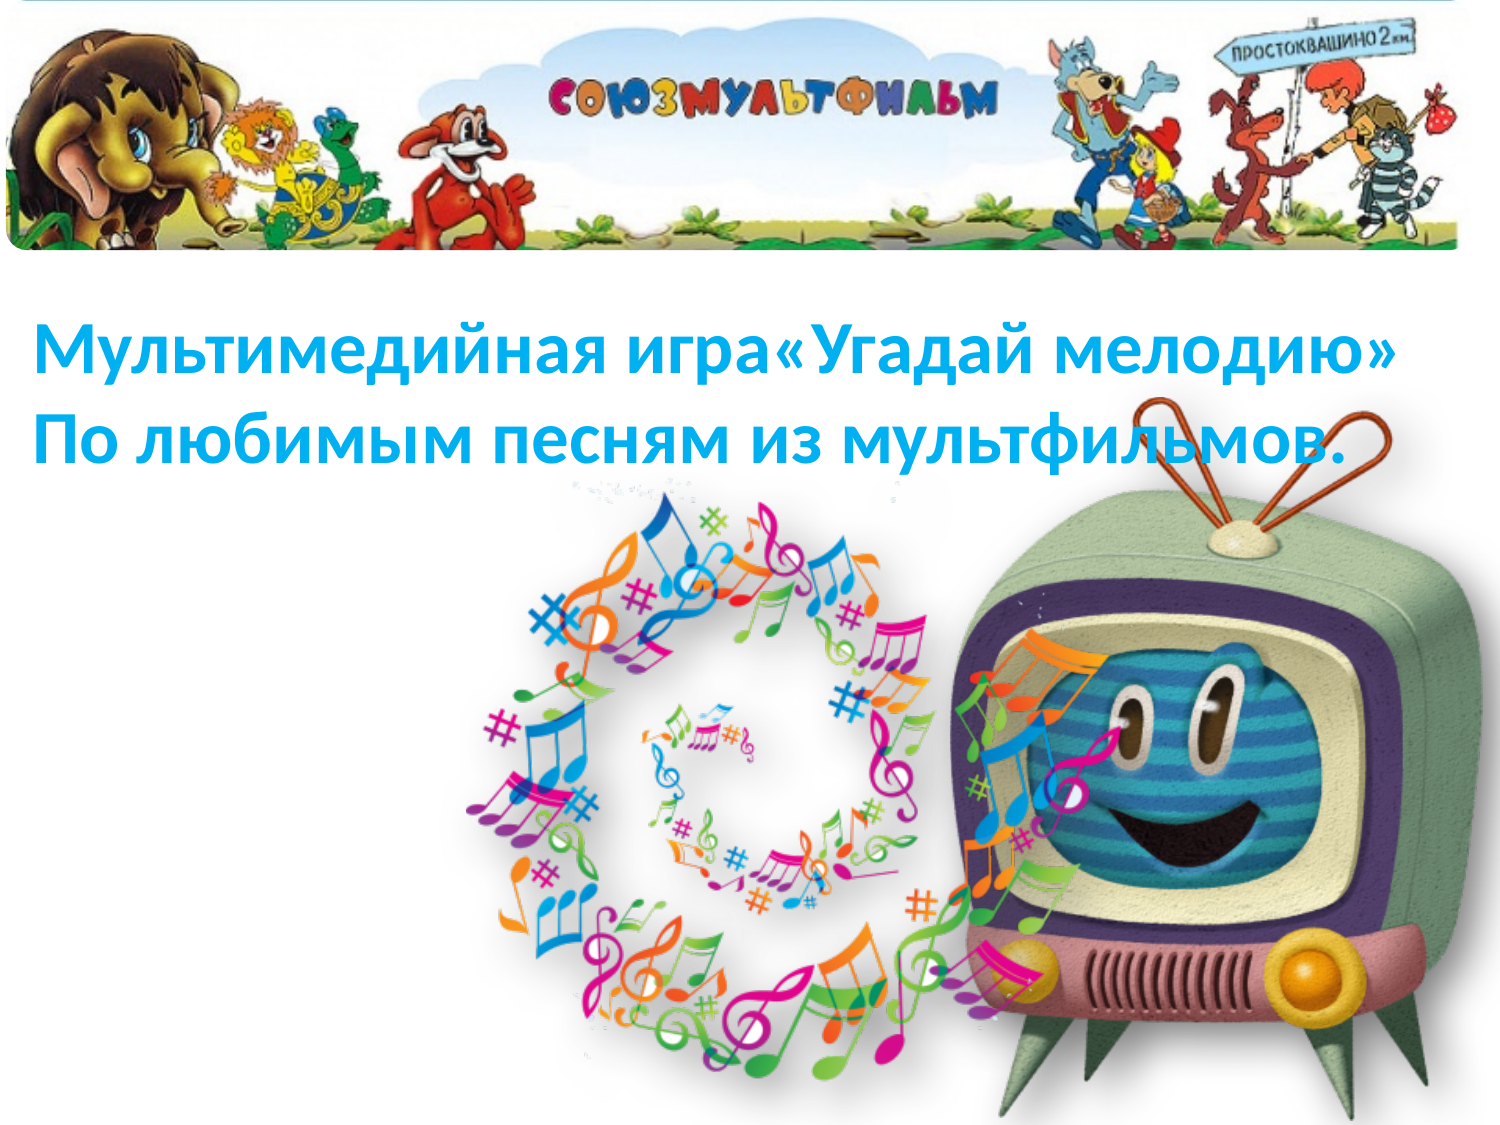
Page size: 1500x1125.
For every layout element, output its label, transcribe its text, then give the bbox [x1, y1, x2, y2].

picture [5, 0, 1471, 251]
picture [466, 396, 1483, 1121]
text_box Мультимедийная игра«Угадай мелодию» По любимым песням из мультфильмов. [17, 290, 1500, 486]
